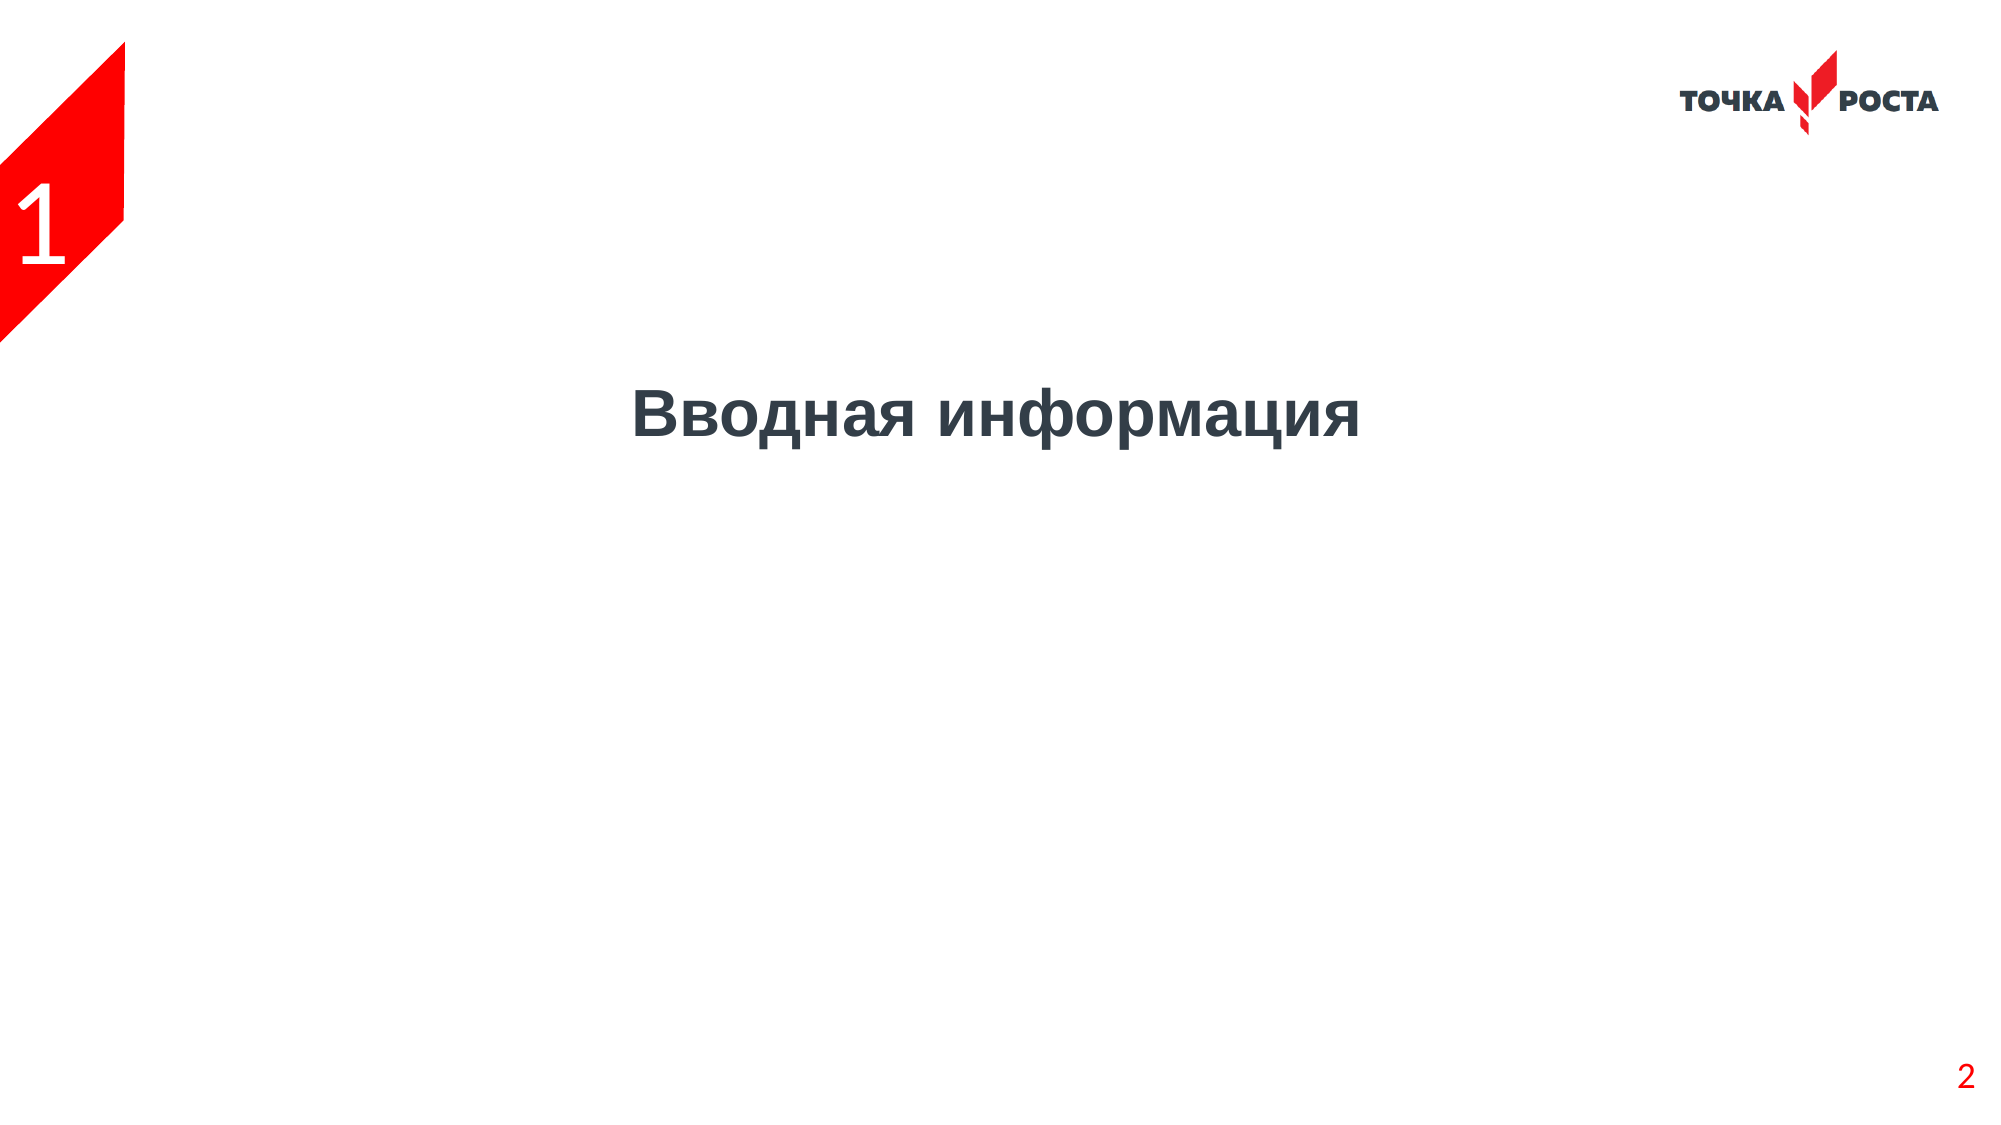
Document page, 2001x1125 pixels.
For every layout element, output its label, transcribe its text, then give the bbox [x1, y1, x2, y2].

title Вводная информация [335, 339, 1658, 491]
text_box 1 [0, 132, 130, 298]
picture [1671, 42, 1947, 146]
slide_number 2 [1946, 1043, 1984, 1103]
